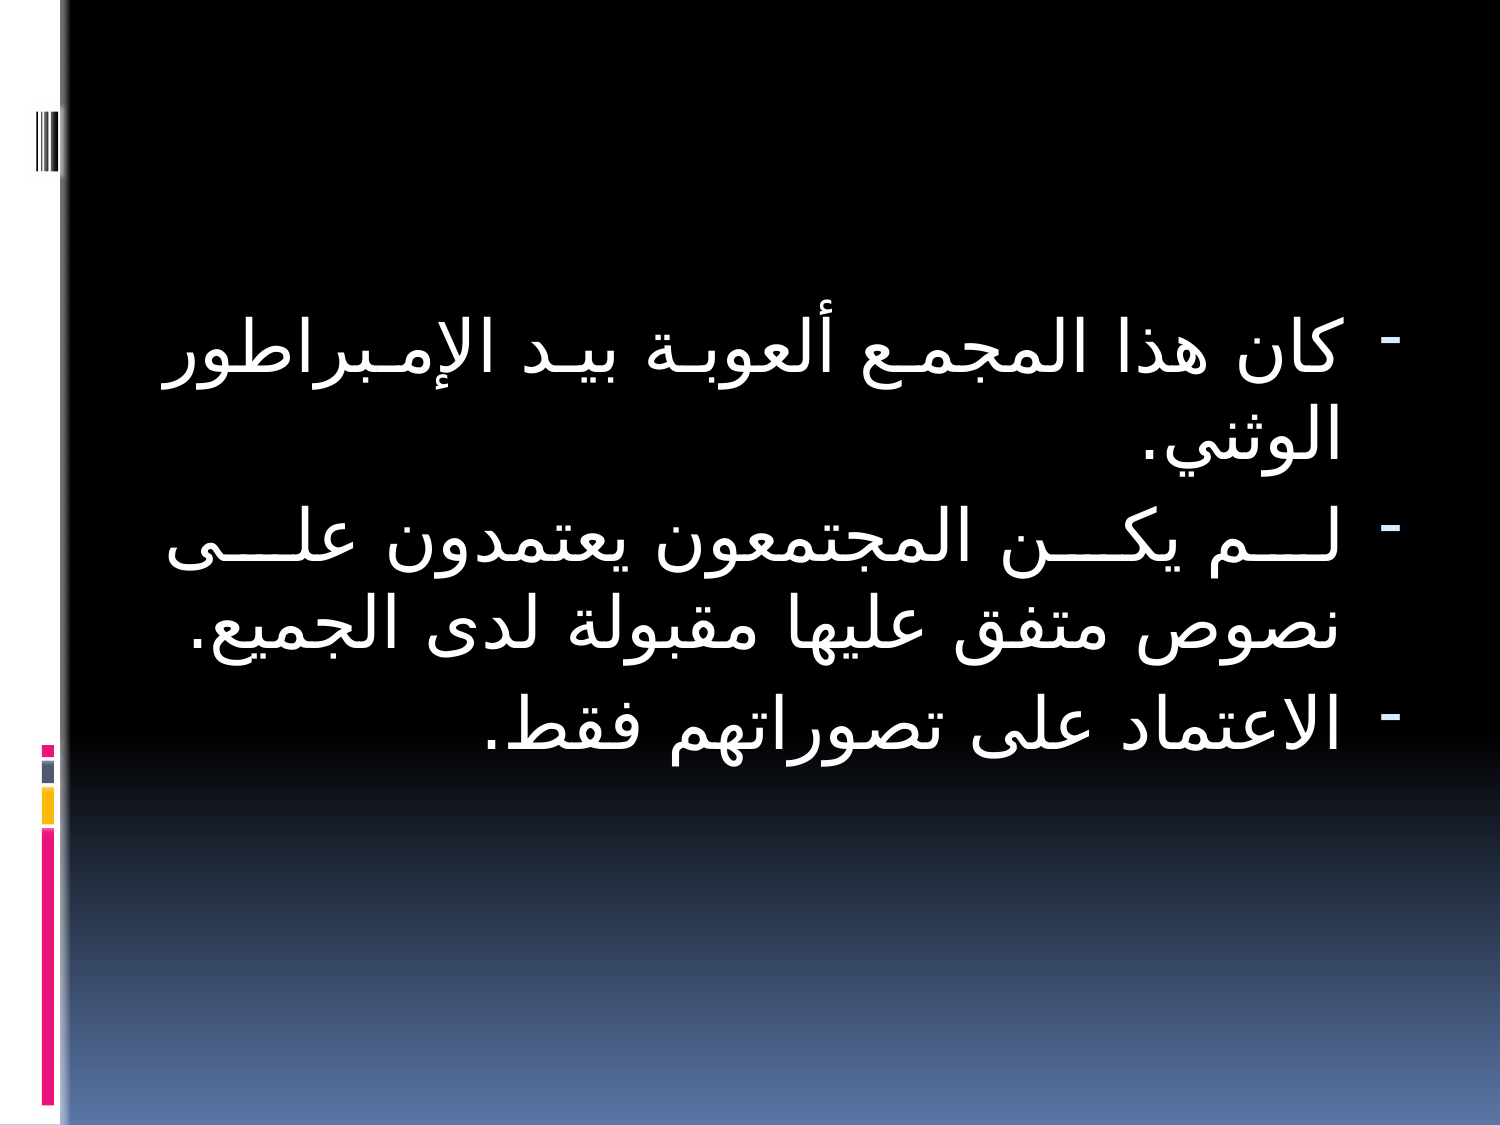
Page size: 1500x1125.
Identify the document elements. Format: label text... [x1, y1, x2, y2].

list كان هذا المجمع ألعوبة بيد الإمبراطور الوثني. لم يكن المجتمعون يعتمدون على نصوص متفق عليها مقبولة لدى الجميع. الاعتماد على تصوراتهم فقط. [150, 292, 1425, 844]
